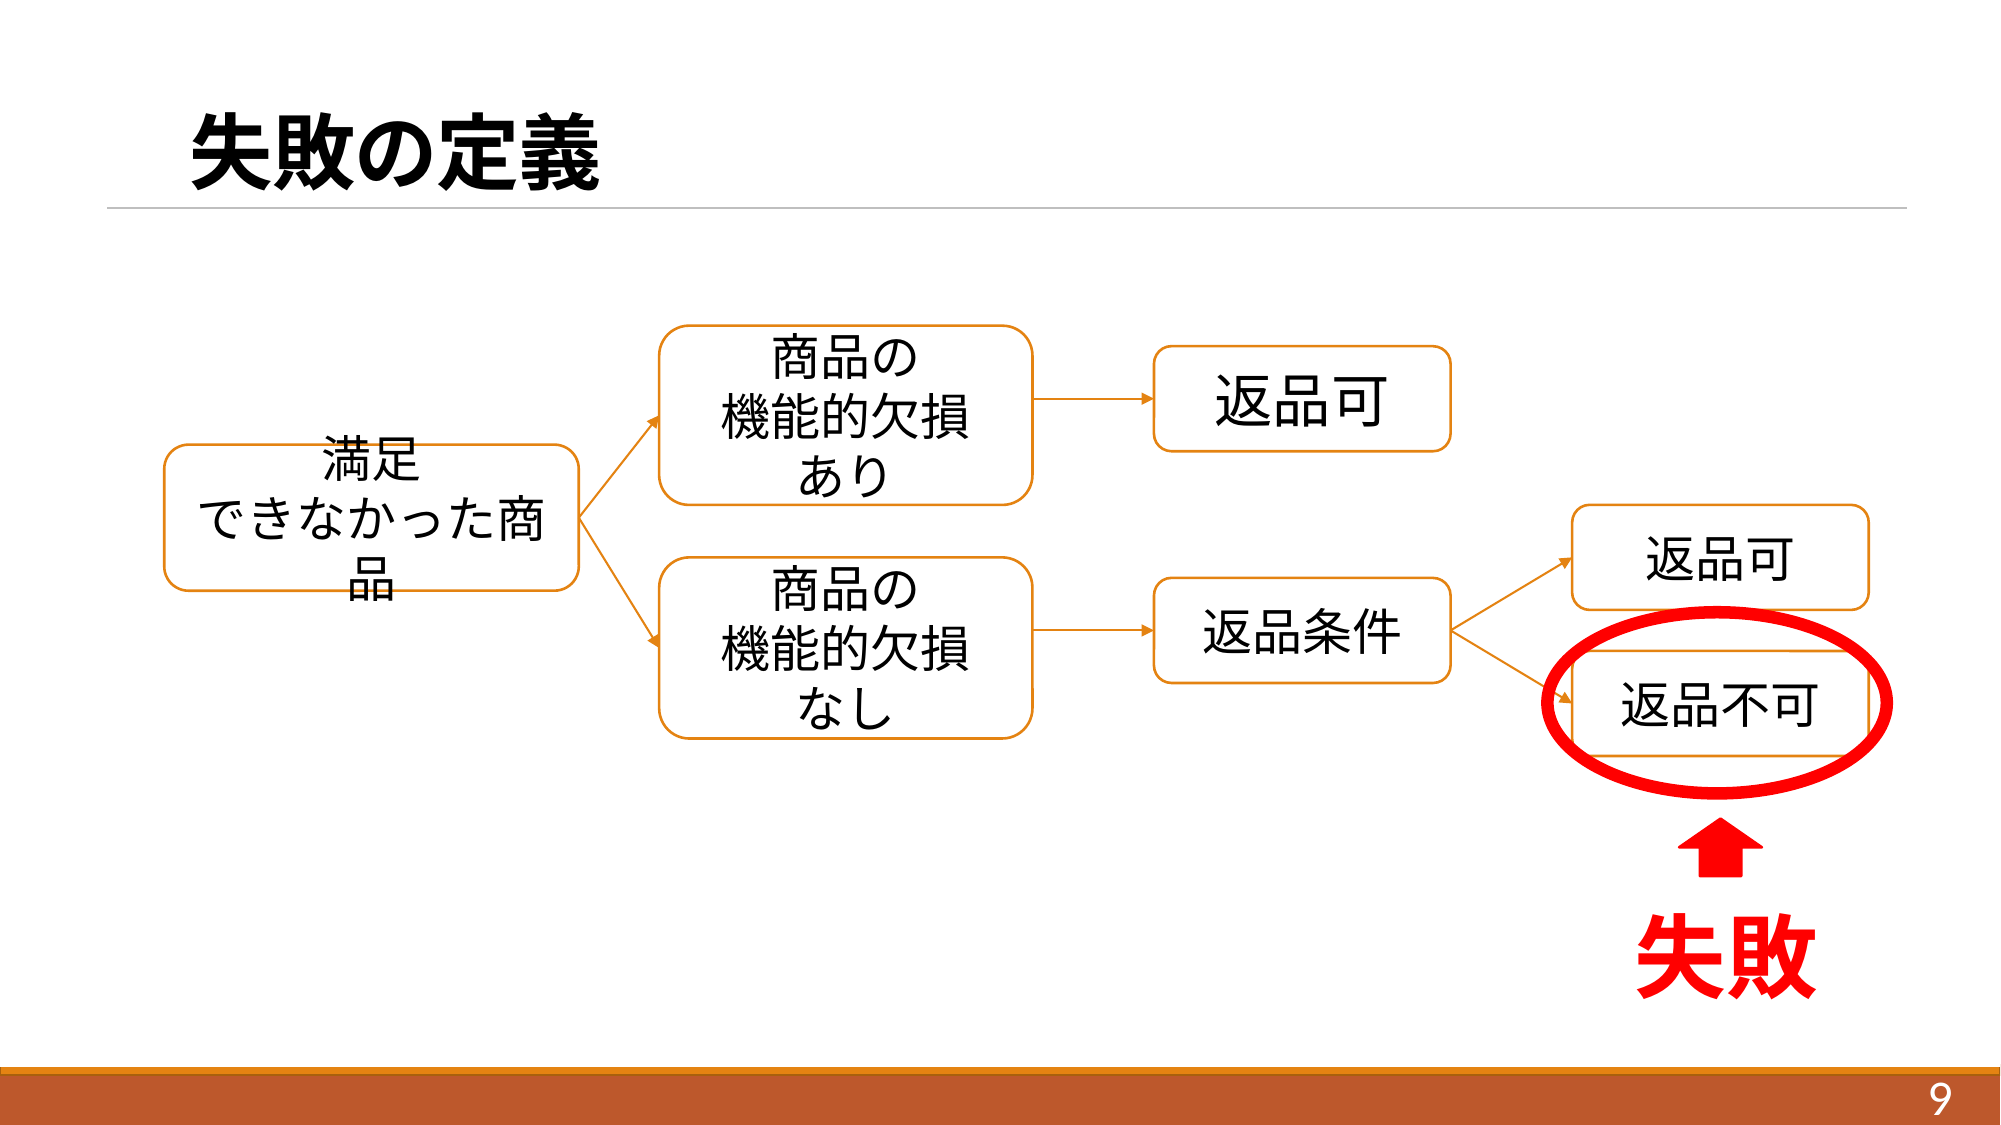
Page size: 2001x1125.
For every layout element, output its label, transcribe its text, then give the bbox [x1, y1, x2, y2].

slide_number 9 [1752, 1065, 1968, 1125]
text_box [1677, 817, 1764, 878]
text_box 失敗 [1619, 892, 1841, 1018]
title 失敗の定義 [174, 0, 1825, 209]
text_box [1880, 674, 1889, 731]
text_box [1594, 767, 1840, 795]
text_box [163, 325, 1870, 757]
